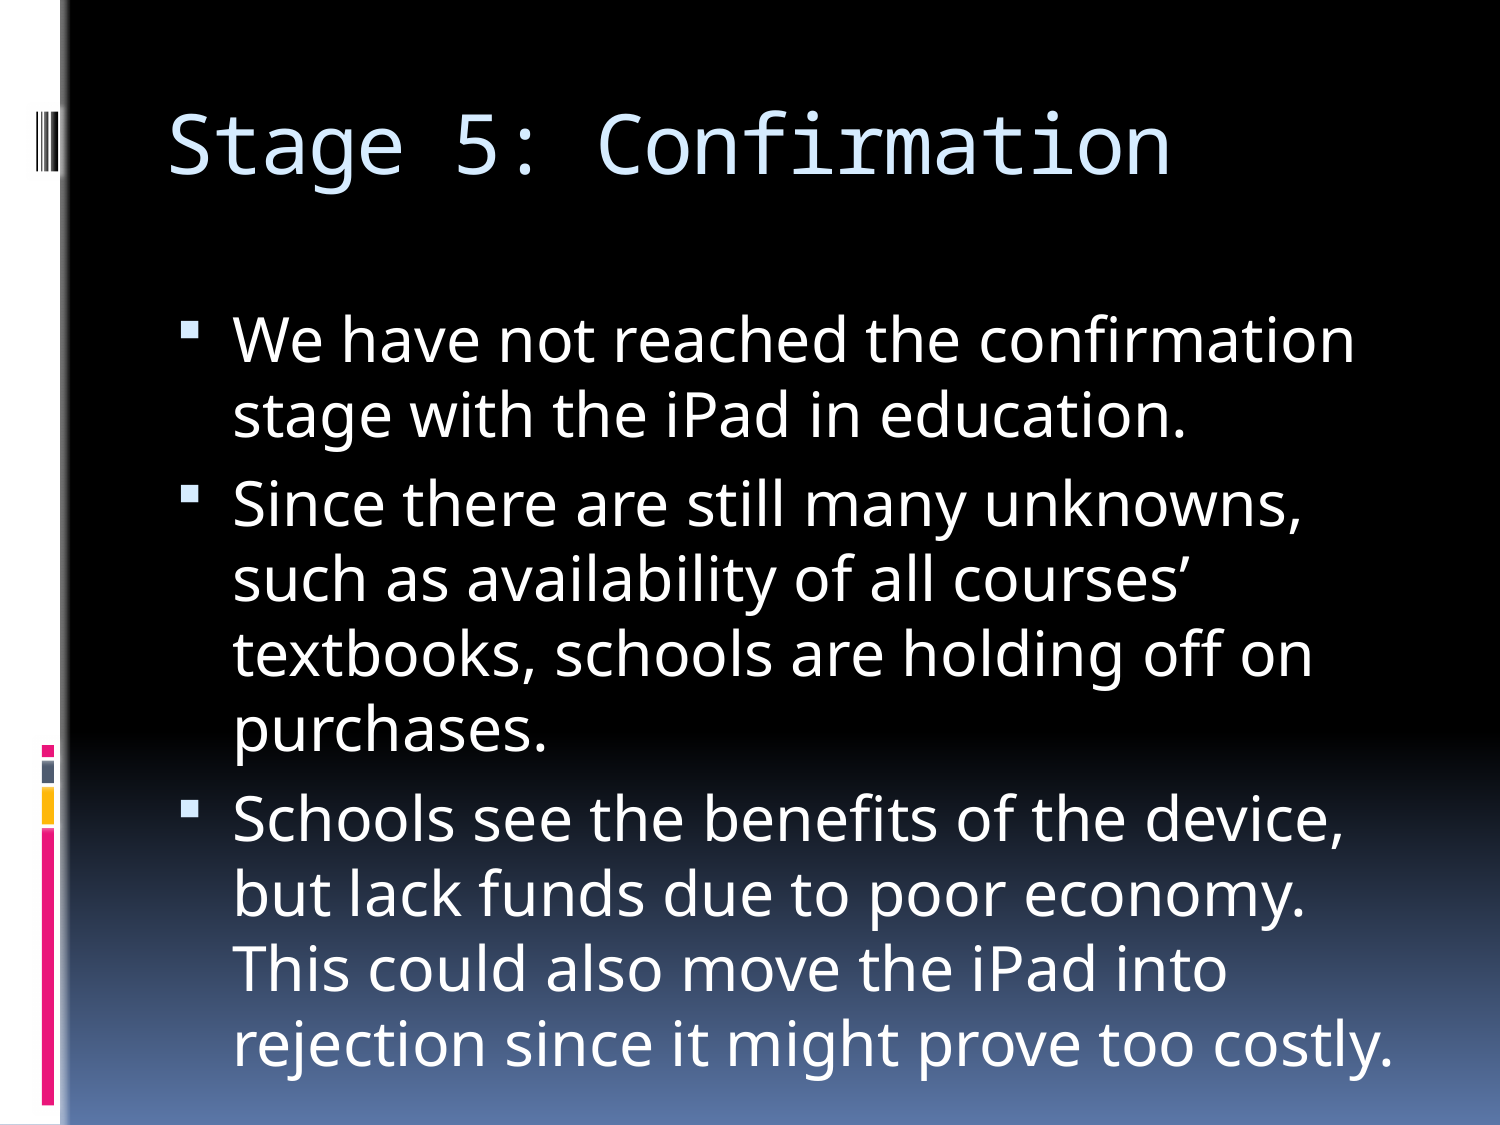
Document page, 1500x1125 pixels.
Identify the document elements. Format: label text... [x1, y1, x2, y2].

list We have not reached the confirmation stage with the iPad in education. Since there are still many unknowns, such as availability of all courses’ textbooks, schools are holding off on purchases. Schools see the benefits of the device, but lack funds due to poor economy. This could also move the iPad into rejection since it might prove too costly. [150, 292, 1425, 1043]
title Stage 5: Confirmation [150, 83, 1425, 234]
